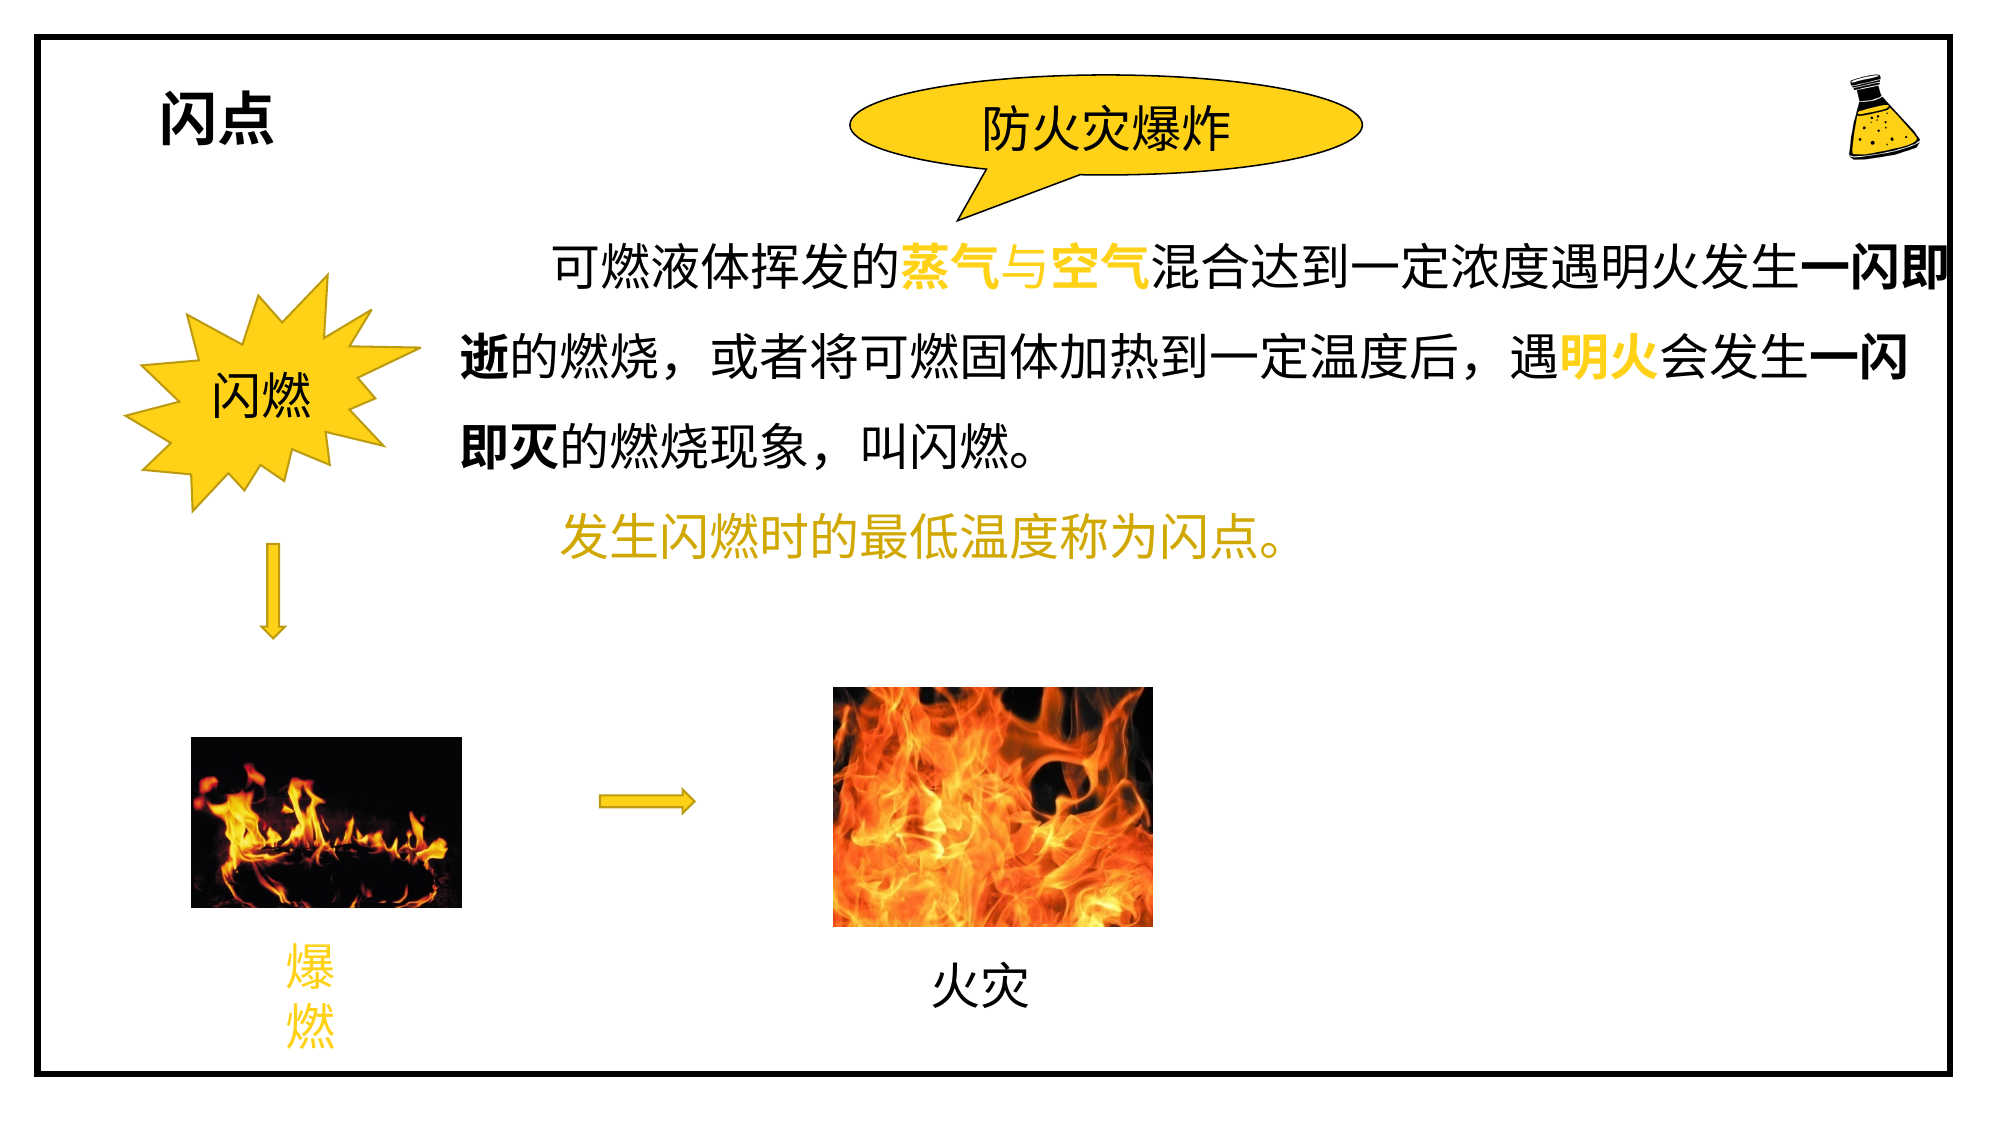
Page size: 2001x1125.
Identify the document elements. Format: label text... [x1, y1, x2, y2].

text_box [125, 274, 421, 512]
picture [1849, 74, 1920, 160]
text_box [598, 787, 697, 816]
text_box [833, 687, 1153, 1024]
text_box 防火灾爆炸 [849, 74, 1363, 221]
text_box [258, 542, 288, 640]
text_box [191, 737, 462, 977]
text_box 可燃液体挥发的蒸气与空气混合达到一定浓度遇明火发生一闪即逝的燃烧，或者将可燃固体加热到一定温度后，遇明火会发生一闪即灭的燃烧现象，叫闪燃。 发生闪燃时的最低温度称为闪点。 [444, 198, 1975, 574]
text_box 闪点 [144, 75, 291, 160]
